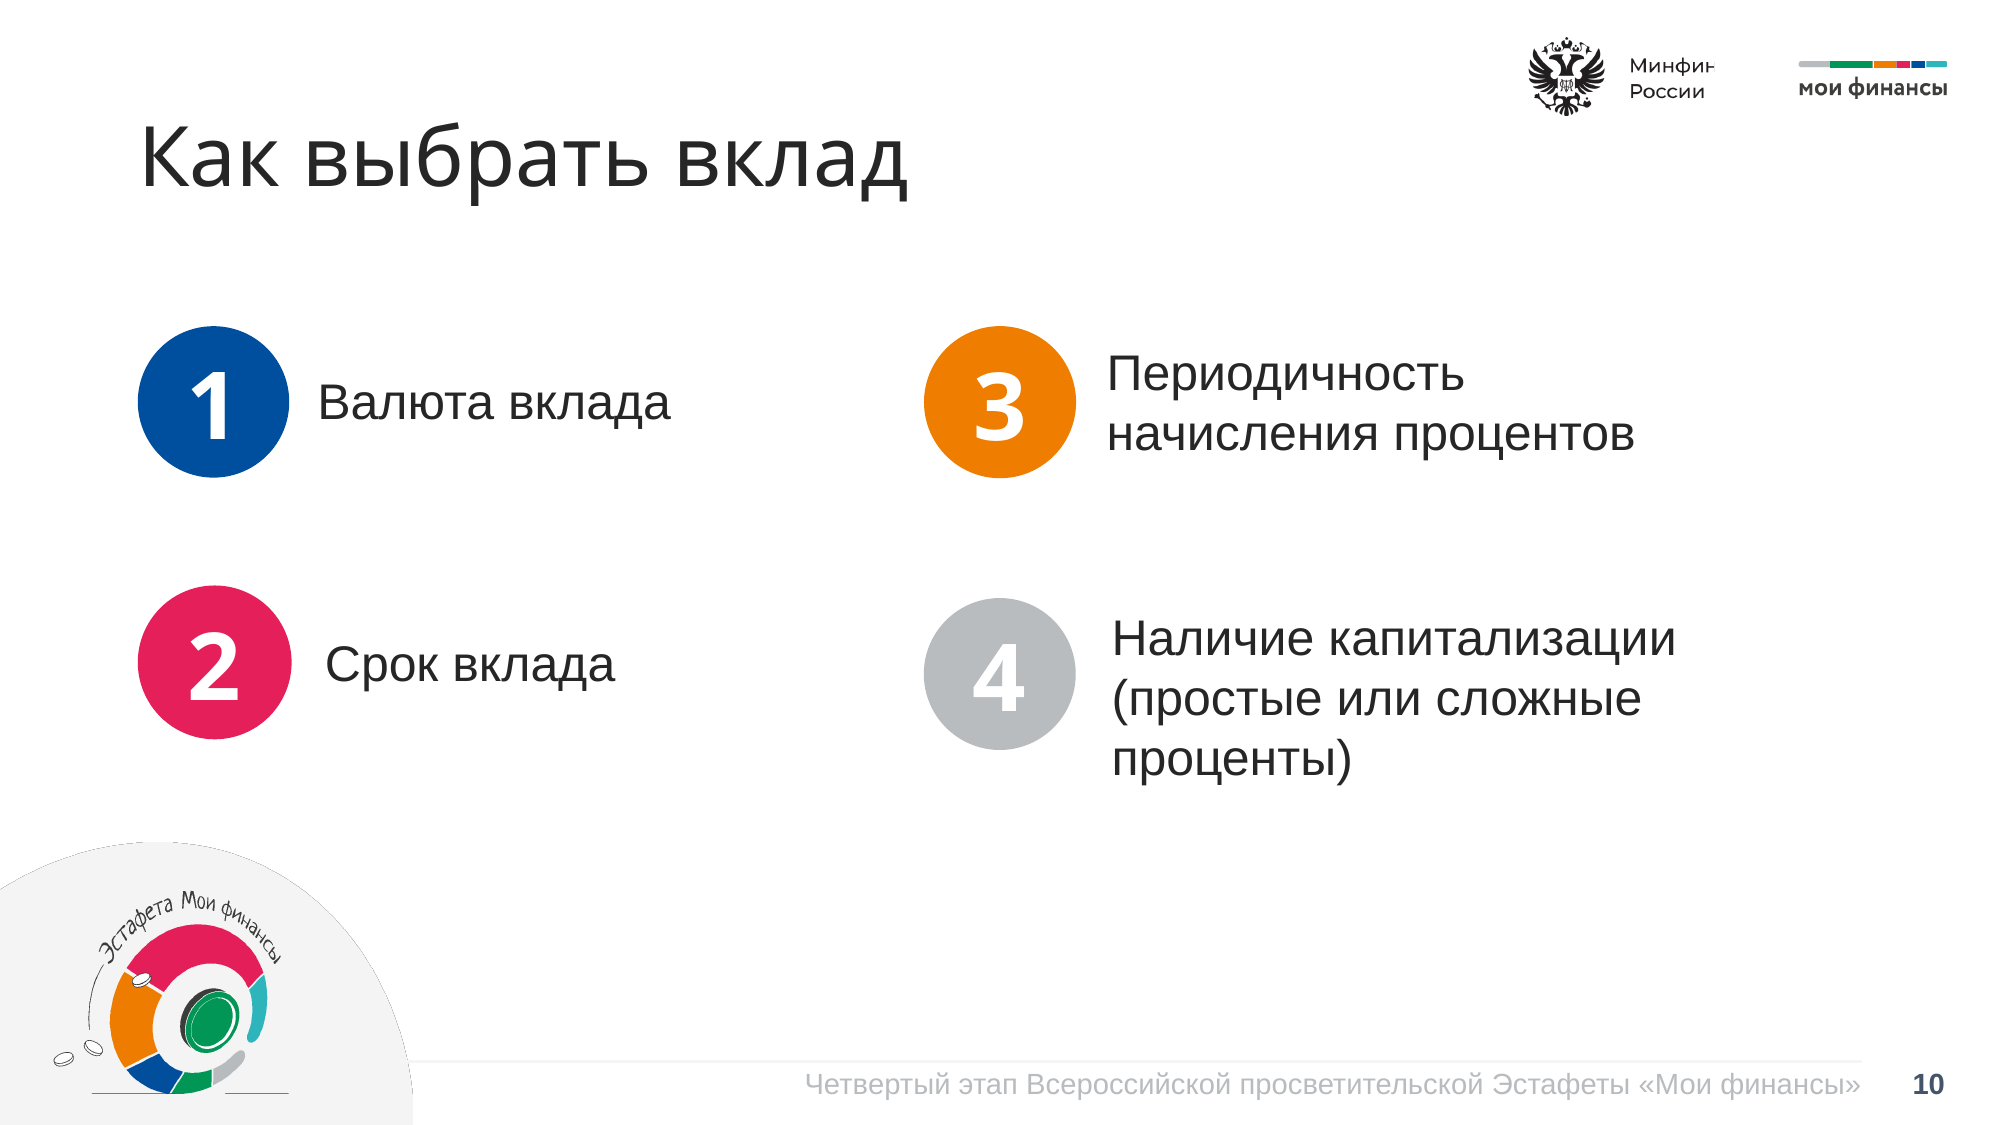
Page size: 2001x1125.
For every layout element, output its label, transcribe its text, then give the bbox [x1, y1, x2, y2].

text_box 1 [137, 326, 290, 478]
text_box 3 [924, 326, 1076, 479]
text_box Срок вклада [317, 628, 775, 696]
title Как выбрать вклад [138, 115, 1209, 301]
text_box 2 [137, 586, 292, 740]
text_box 10 [1862, 1064, 1945, 1125]
text_box Периодичность начисления процентов [1099, 336, 1819, 465]
text_box Валюта вклада [317, 369, 824, 430]
text_box Наличие капитализации (простые или сложные проценты) [1111, 605, 1819, 786]
text_box 4 [923, 598, 1076, 750]
picture [0, 842, 413, 1125]
